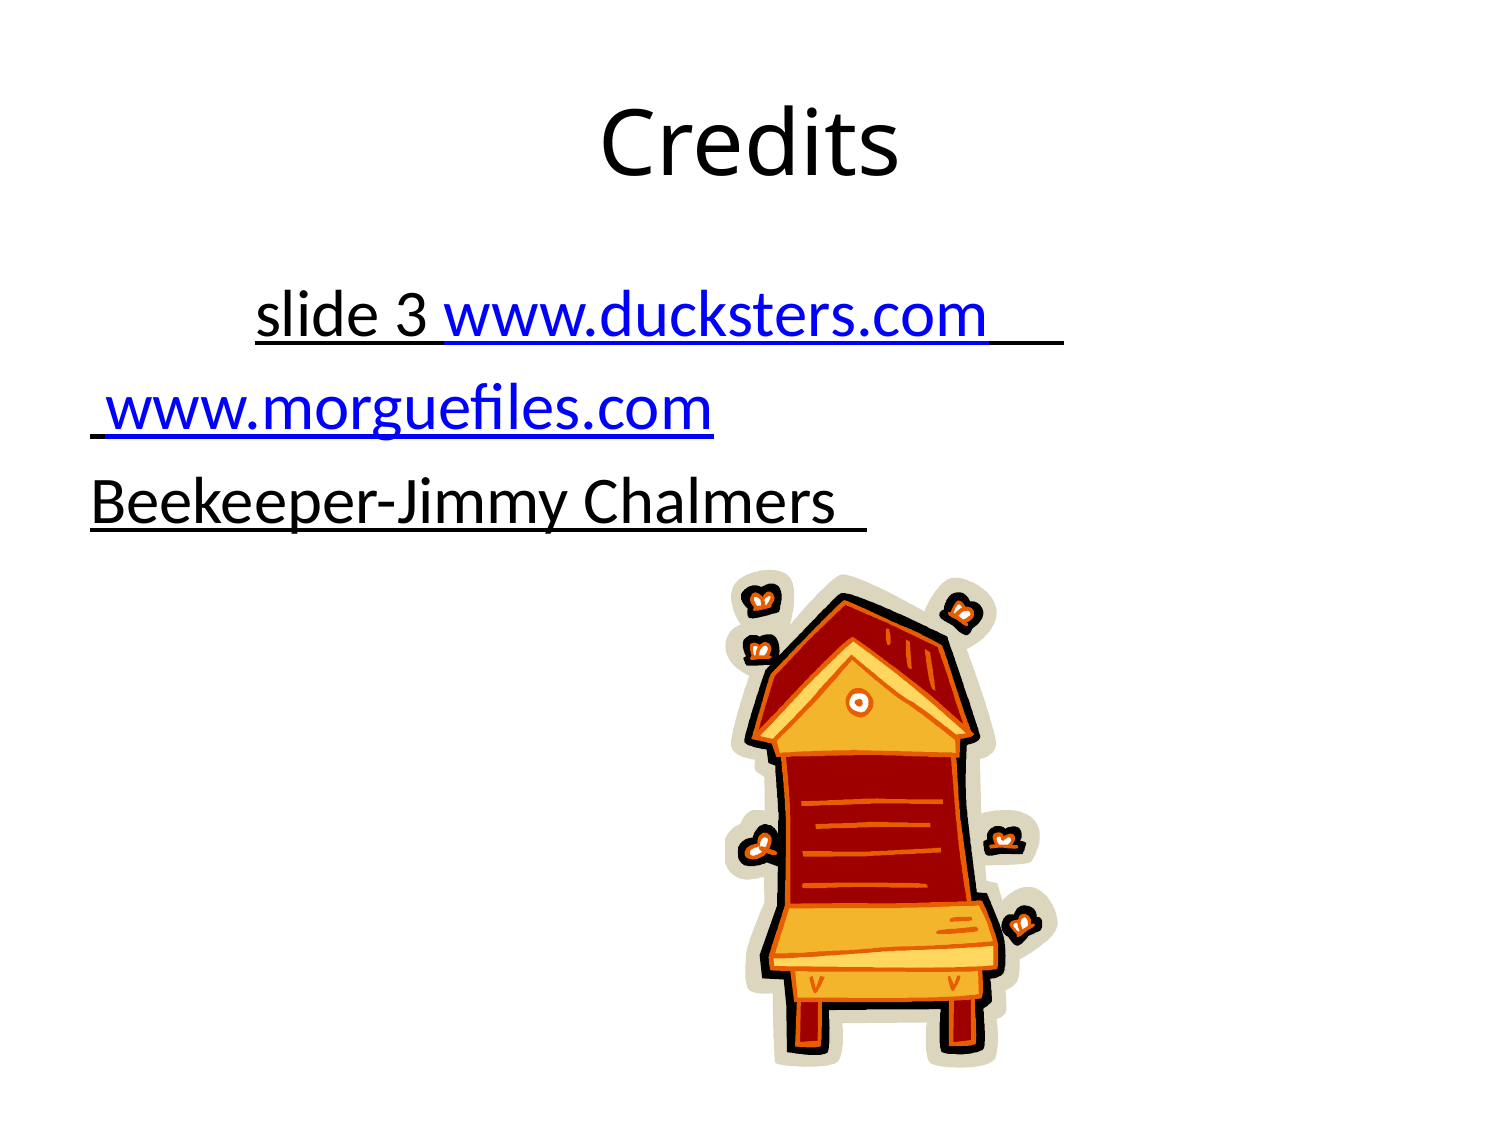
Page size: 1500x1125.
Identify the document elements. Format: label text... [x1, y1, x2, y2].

title Credits [75, 45, 1425, 233]
picture [724, 562, 1065, 1076]
list slide 3 www.ducksters.com www.morguefiles.com Beekeeper-Jimmy Chalmers [75, 262, 1425, 1005]
